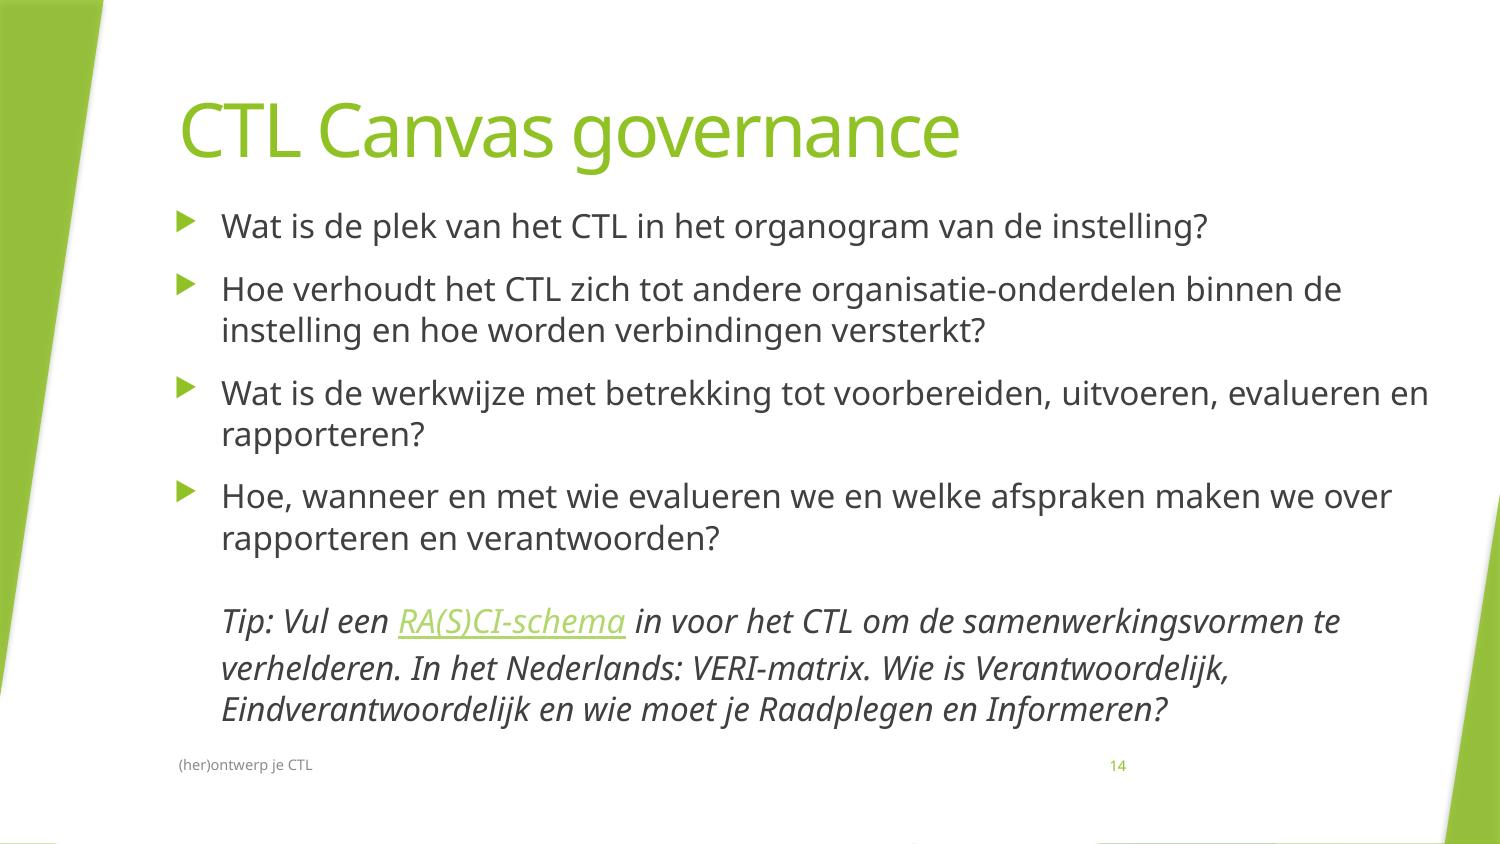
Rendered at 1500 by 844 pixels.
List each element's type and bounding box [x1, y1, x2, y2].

text_box [0, 0, 1500, 844]
